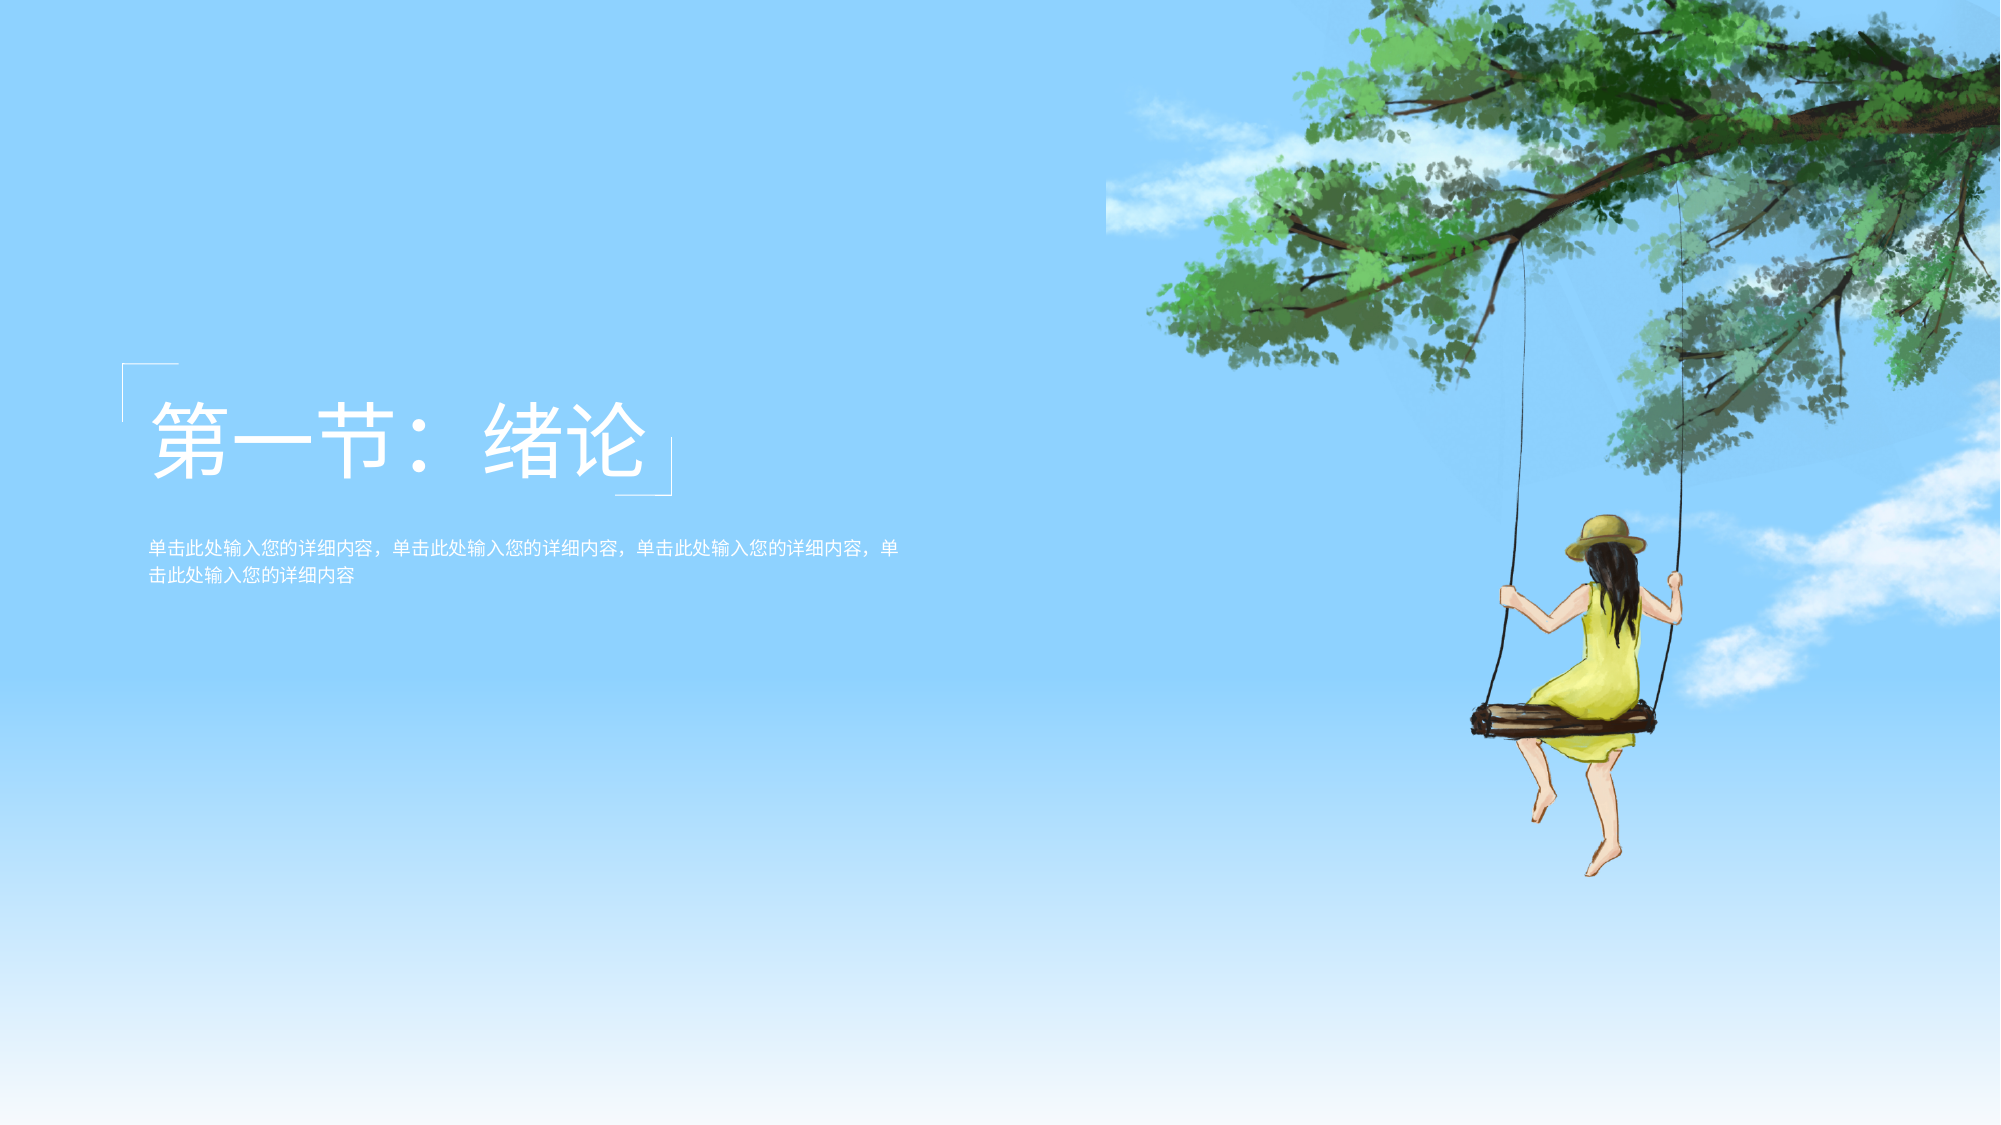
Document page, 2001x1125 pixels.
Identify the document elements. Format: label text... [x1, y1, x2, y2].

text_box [615, 436, 672, 497]
picture [1106, 0, 2000, 933]
text_box 单击此处输入您的详细内容，单击此处输入您的详细内容，单击此处输入您的详细内容，单击此处输入您的详细内容 [133, 524, 922, 594]
text_box 第一节：绪论 [133, 382, 664, 497]
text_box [122, 362, 179, 423]
